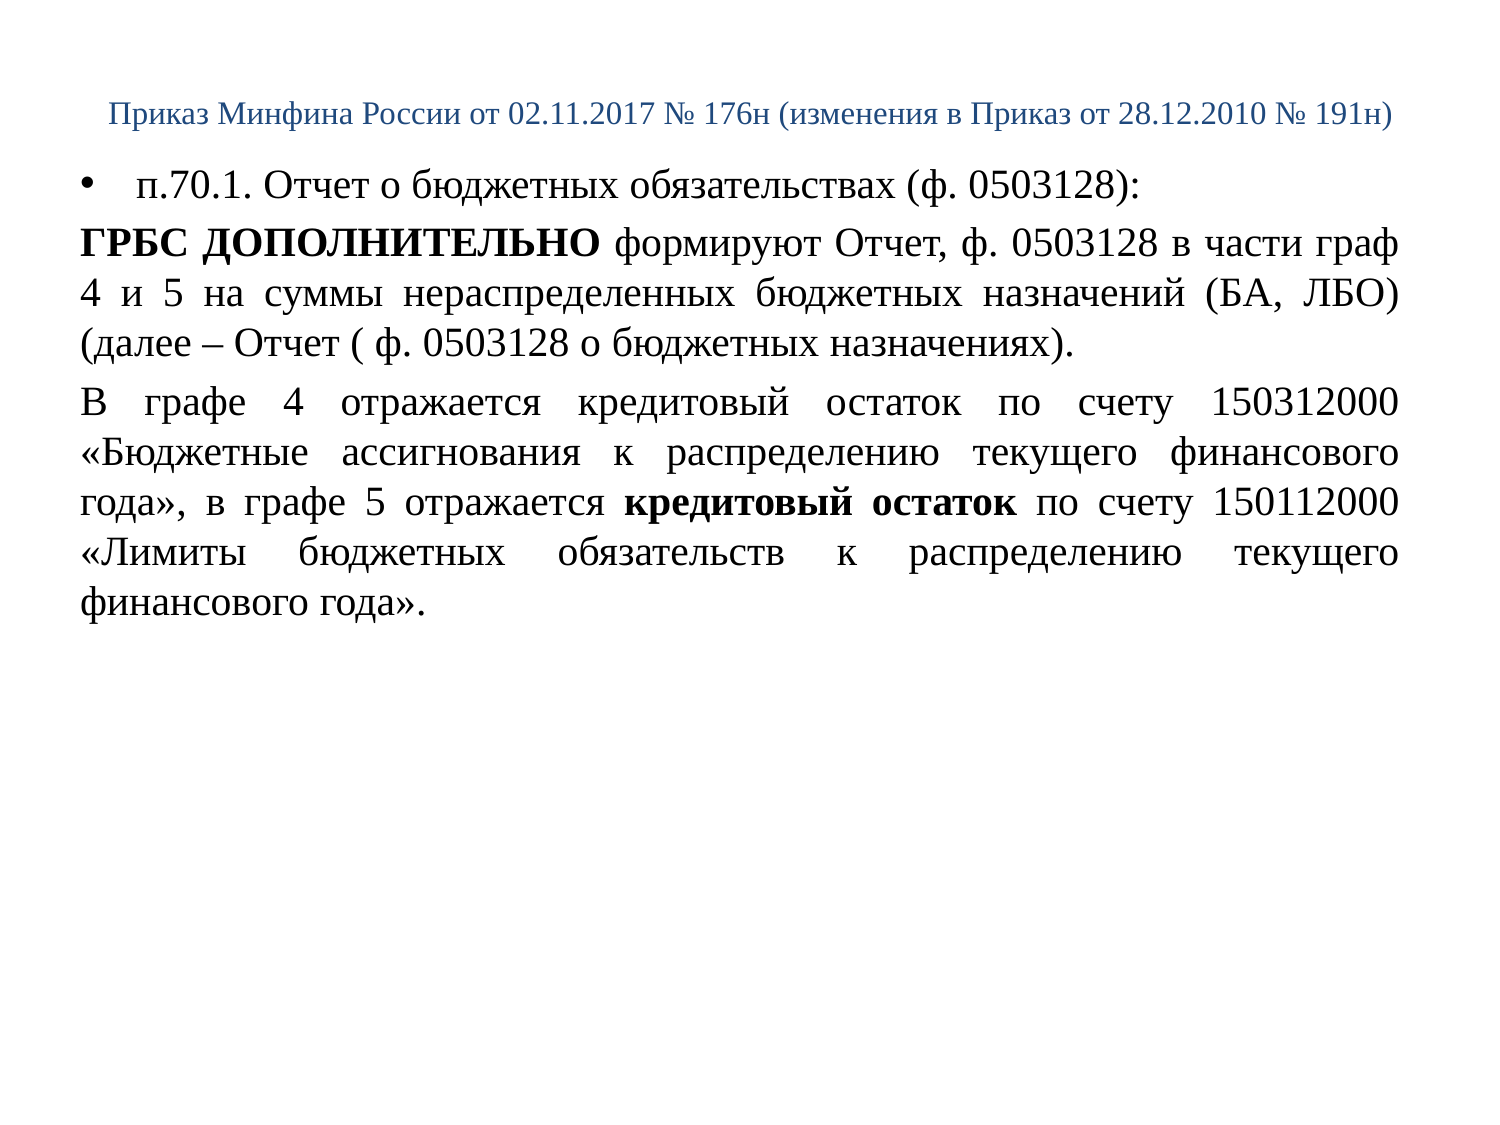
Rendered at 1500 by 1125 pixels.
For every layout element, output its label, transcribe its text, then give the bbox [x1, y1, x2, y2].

title Приказ Минфина России от 02.11.2017 № 176н (изменения в Приказ от 28.12.2010 № 191н) [76, 66, 1427, 197]
list п.70.1. Отчет о бюджетных обязательствах (ф. 0503128): ГРБС ДОПОЛНИТЕЛЬНО формируют Отчет, ф. 0503128 в части граф 4 и 5 на суммы нераспределенных бюджетных назначений (БА, ЛБО) (далее – Отчет ( ф. 0503128 о бюджетных назначениях). В графе 4 отражается кредитовый остаток по счету 150312000 «Бюджетные ассигнования к распределению текущего финансового года», в графе 5 отражается кредитовый остаток по счету 150112000 «Лимиты бюджетных обязательств к распределению текущего финансового года». [64, 149, 1415, 1059]
